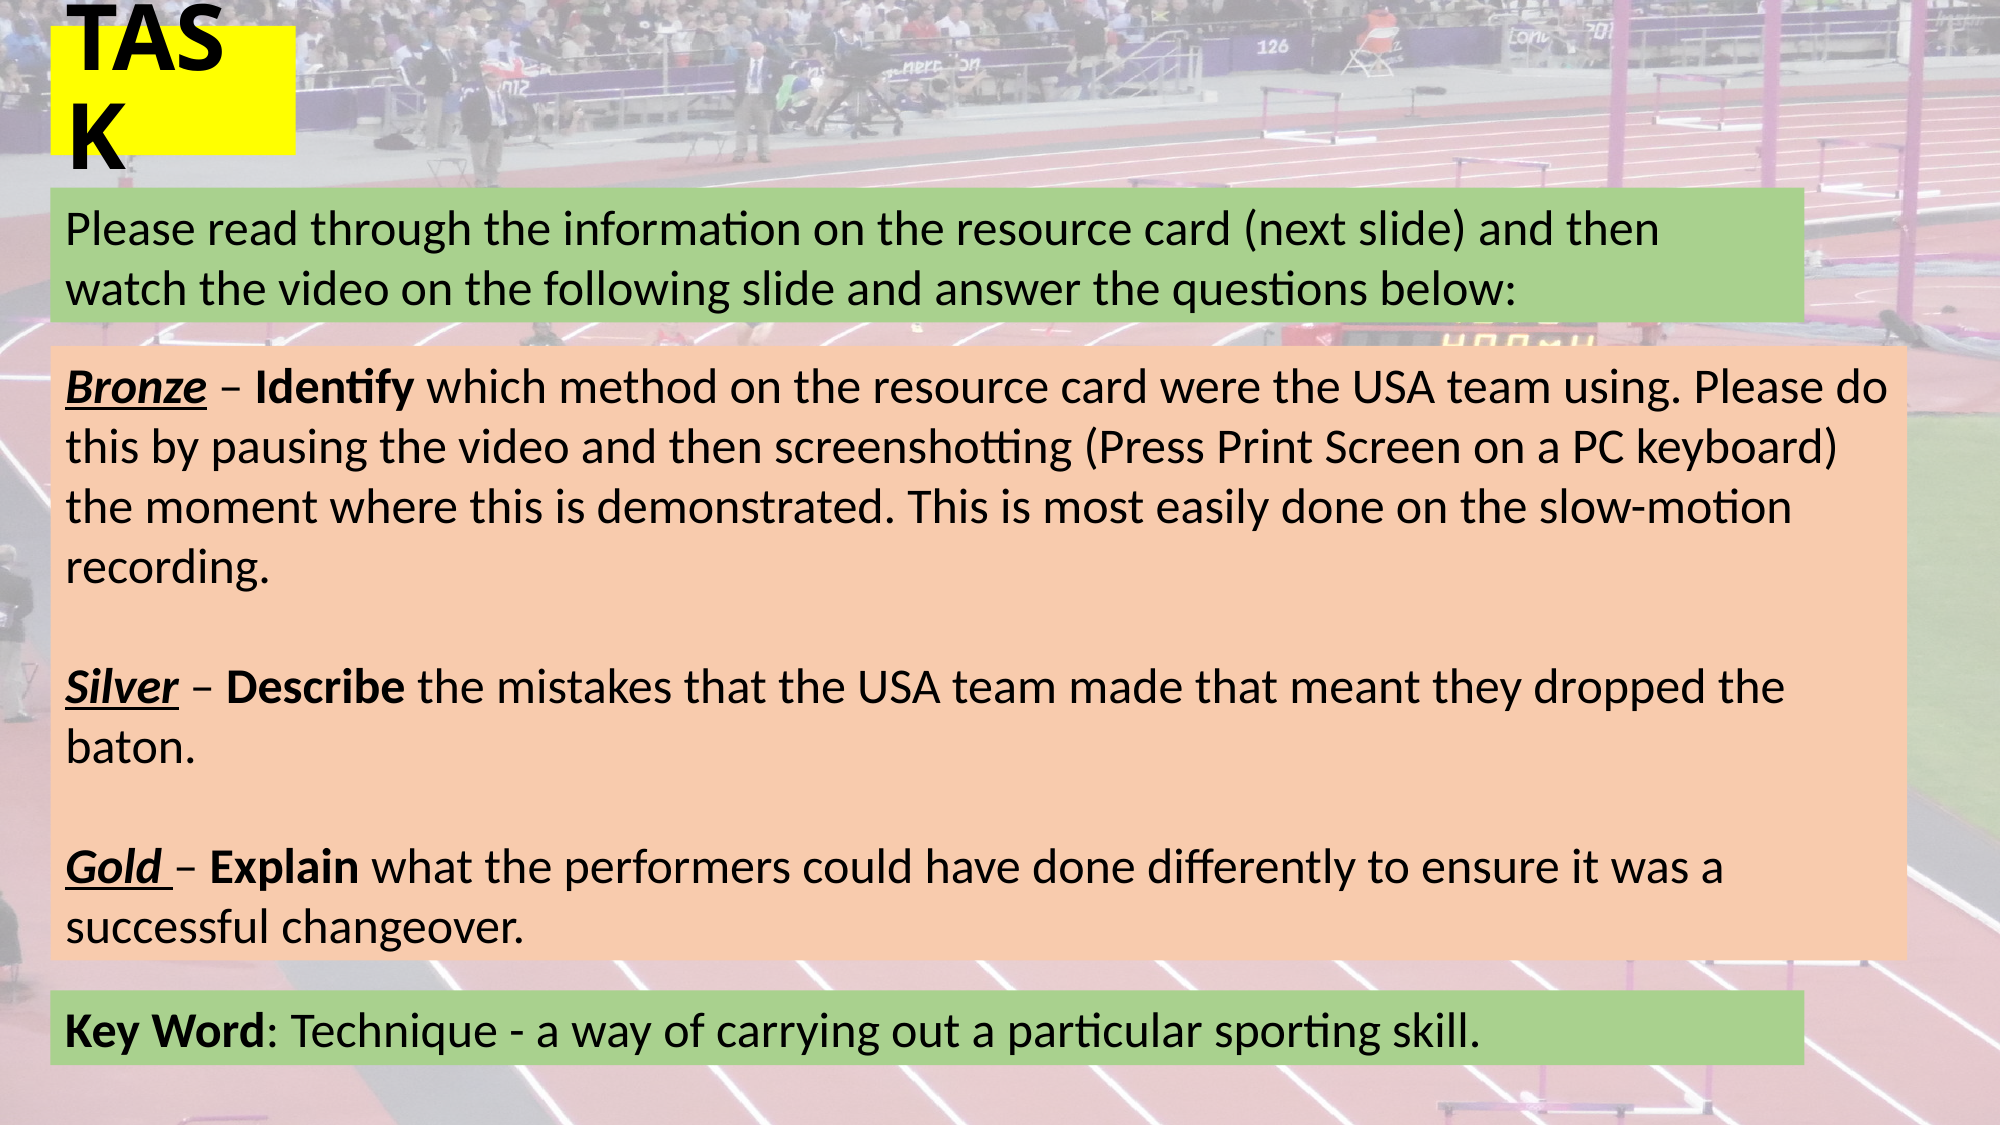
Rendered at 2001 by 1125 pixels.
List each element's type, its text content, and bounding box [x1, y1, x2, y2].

text_box Bronze – Identify which method on the resource card were the USA team using. Please do this by pausing the video and then screenshotting (Press Print Screen on a PC keyboard) the moment where this is demonstrated. This is most easily done on the slow-motion recording. Silver – Describe the mistakes that the USA team made that meant they dropped the baton. Gold – Explain what the performers could have done differently to ensure it was a successful changeover. [50, 345, 1908, 961]
text_box Please read through the information on the resource card (next slide) and then watch the video on the following slide and answer the questions below: [50, 187, 1805, 323]
title TASK [50, 25, 296, 156]
text_box Key Word: Technique - a way of carrying out a particular sporting skill. [50, 990, 1805, 1066]
